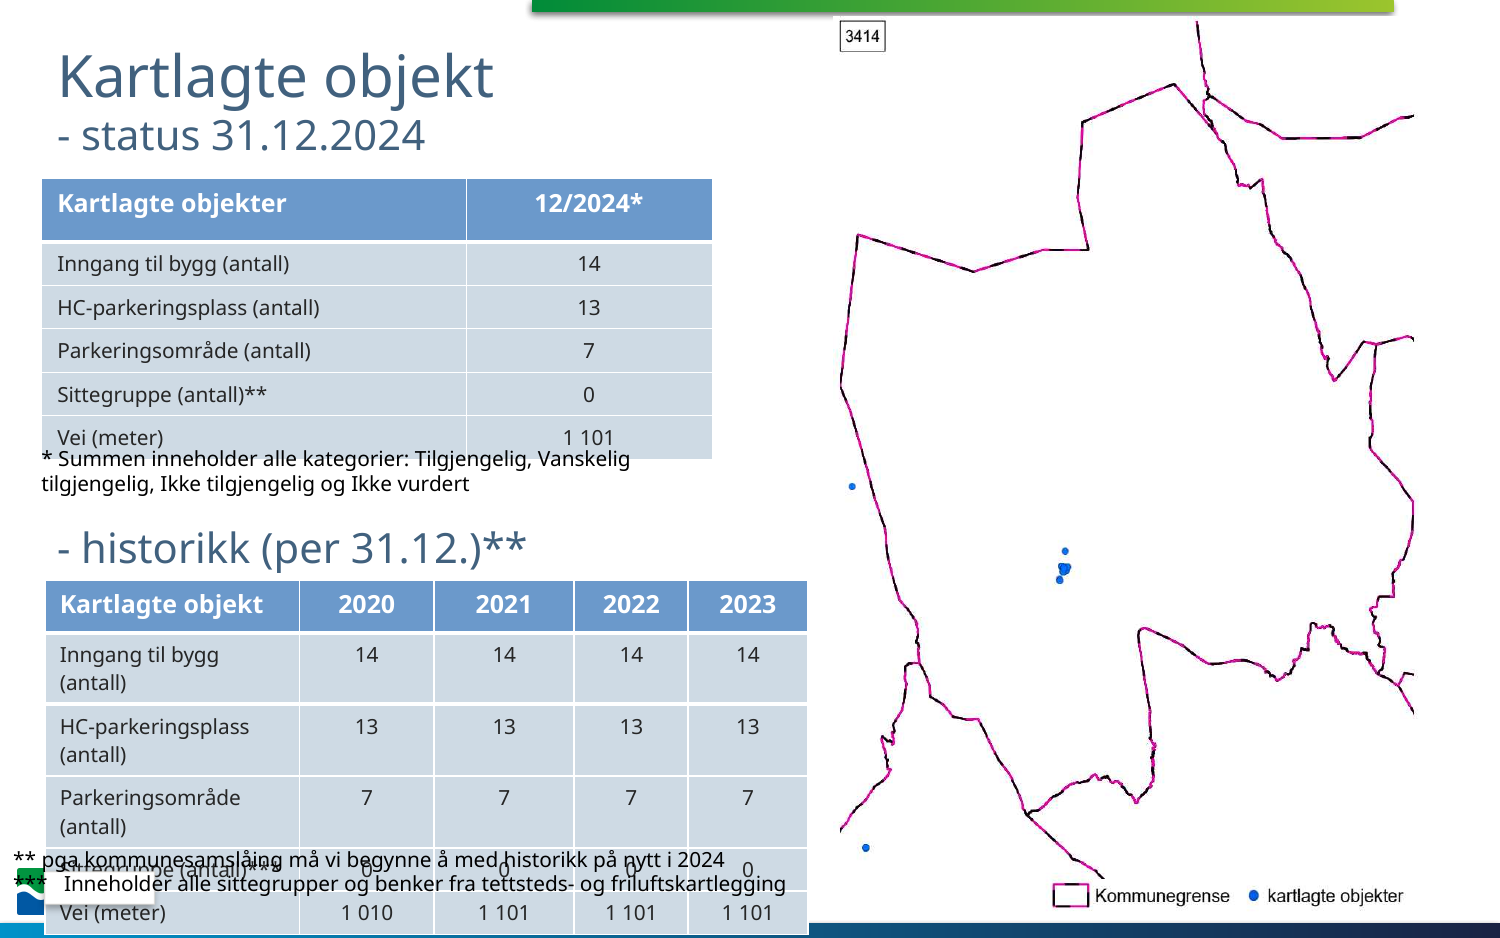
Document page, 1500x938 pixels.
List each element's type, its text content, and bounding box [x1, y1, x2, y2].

table_cell 13 [575, 706, 687, 775]
table_cell HC-parkeringsplass (antall) [46, 706, 299, 775]
table_cell Inngang til bygg (antall) [46, 635, 299, 702]
table_header Kartlagte objekter [42, 179, 466, 240]
table_cell Parkeringsområde (antall) [46, 777, 299, 838]
table_header 2021 [435, 581, 573, 631]
table_cell Parkeringsområde (antall) [42, 329, 466, 372]
table_header 2023 [689, 581, 807, 631]
table_cell Vei (meter) [46, 904, 299, 934]
table_cell 1 101 [689, 892, 807, 934]
table_cell 14 [435, 635, 573, 702]
text_box * Summen inneholder alle kategorier: Tilgjengelig, Vanskelig tilgjengelig, Ikke tilgjengelig og Ikke vurdert [26, 438, 711, 504]
table_cell 13 [300, 706, 433, 775]
table_cell 13 [689, 706, 807, 775]
table_cell HC-parkeringsplass (antall) [42, 286, 466, 328]
table_cell Sittegruppe (antall)** [42, 373, 466, 415]
text_box ** pga kommunesamslåing må vi begynne å med historikk på nytt i 2024 *** Inneholder alle sittegrupper og benker fra tettsteds- og friluftskartlegging [0, 838, 802, 904]
table_cell 0 [802, 849, 807, 890]
table_cell 14 [467, 244, 712, 285]
table_cell 1 101 [467, 416, 712, 459]
table_cell 14 [575, 635, 687, 702]
table_cell 1 010 [300, 904, 433, 934]
table_cell 13 [467, 286, 712, 328]
table_header 2022 [575, 581, 687, 631]
table_cell Vei (meter) [42, 416, 466, 438]
table_cell 1 101 [575, 904, 687, 934]
text_box Kartlagte objekt - status 31.12.2024 [42, 24, 828, 167]
table_header 2020 [300, 581, 433, 631]
table_cell 13 [435, 706, 573, 775]
table_cell 7 [689, 777, 807, 847]
table_header 12/2024* [467, 179, 712, 240]
table_cell 7 [435, 777, 573, 838]
table_header Kartlagte objekt [46, 581, 299, 631]
table_cell 14 [689, 635, 807, 702]
table_cell 7 [575, 777, 687, 838]
picture [833, 16, 1419, 913]
table_cell 7 [300, 777, 433, 838]
text_box - historikk (per 31.12.)** [42, 496, 828, 580]
table_cell 1 101 [435, 904, 573, 934]
table_cell Inngang til bygg (antall) [42, 244, 466, 285]
table_cell 14 [300, 635, 433, 702]
table_cell 7 [467, 329, 712, 372]
table_cell 0 [467, 373, 712, 415]
